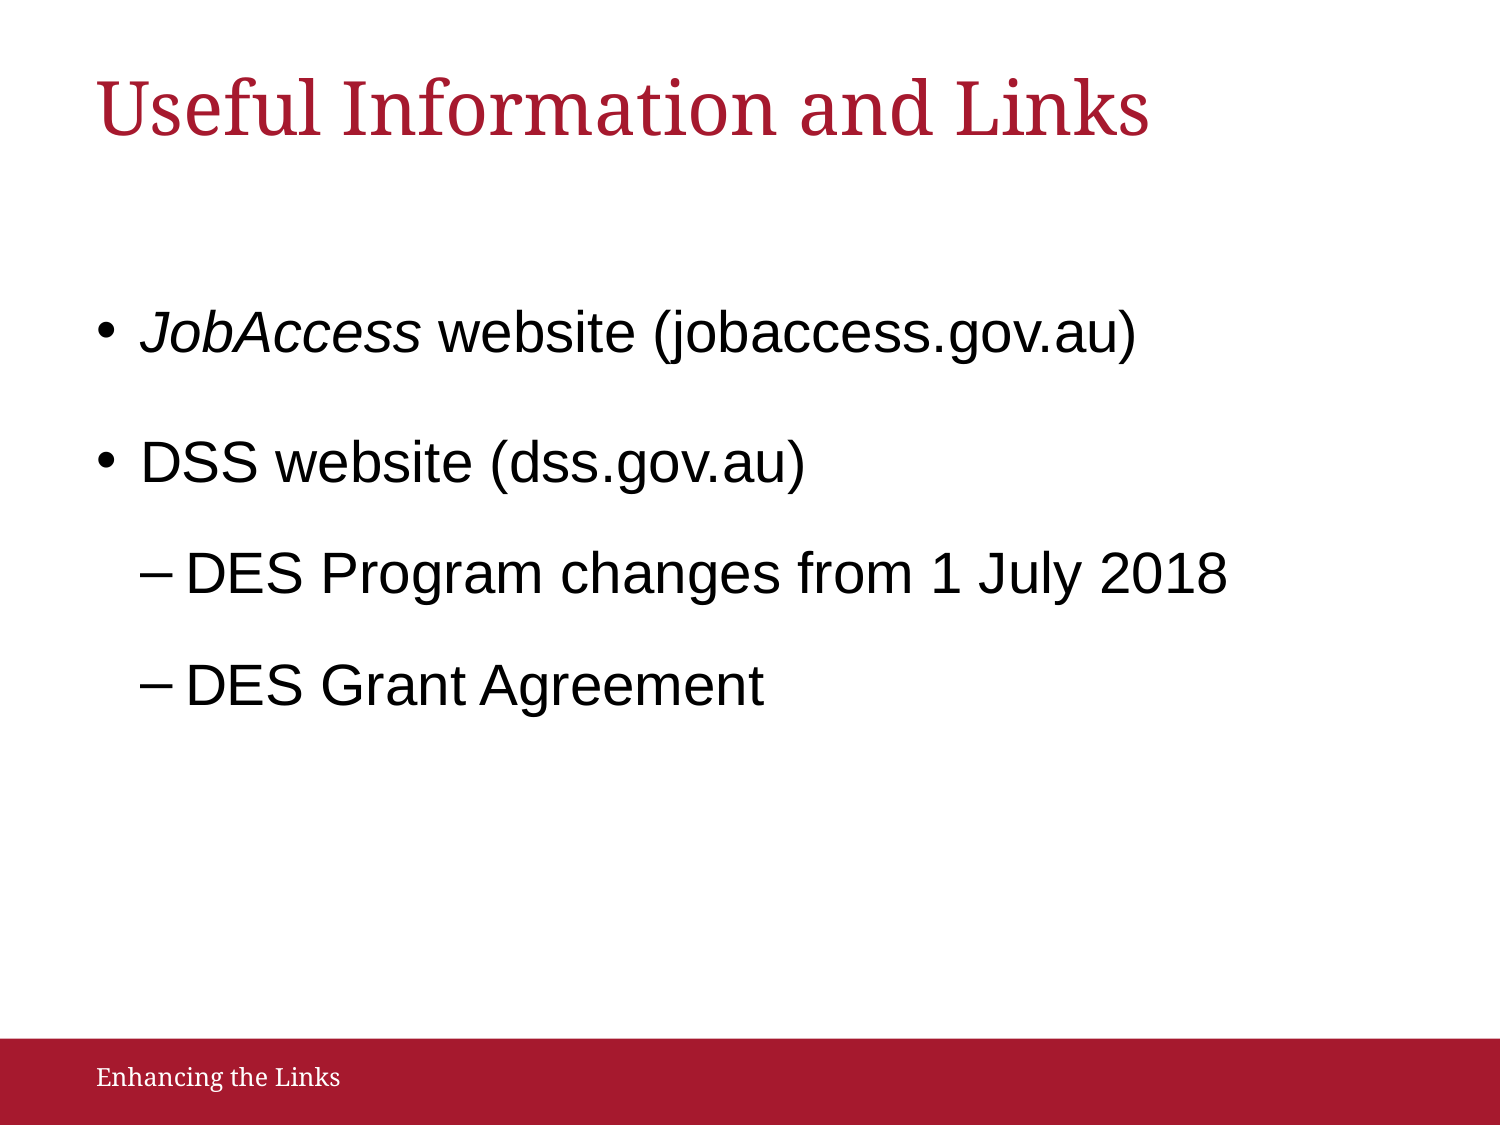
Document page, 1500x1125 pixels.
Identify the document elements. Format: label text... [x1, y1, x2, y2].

title Useful Information and Links [96, 77, 1404, 184]
footer Enhancing the Links [96, 1048, 1164, 1109]
list JobAccess website (jobaccess.gov.au) DSS website (dss.gov.au) DES Program changes from 1 July 2018 DES Grant Agreement [96, 184, 1404, 752]
